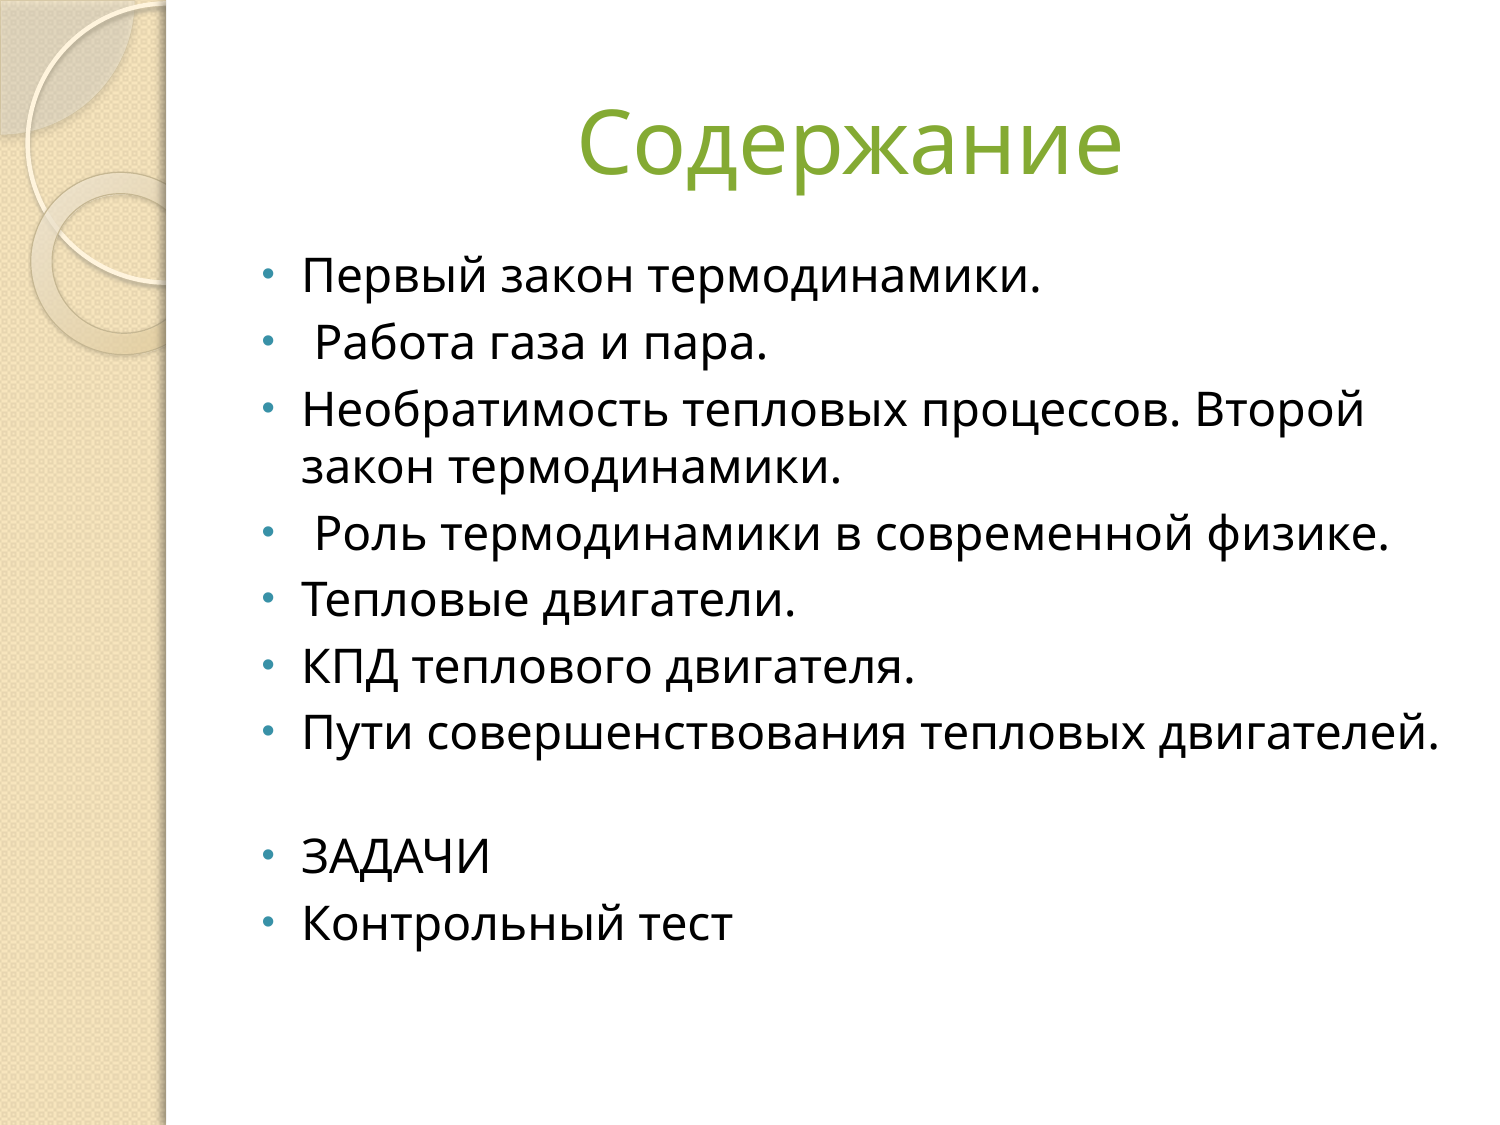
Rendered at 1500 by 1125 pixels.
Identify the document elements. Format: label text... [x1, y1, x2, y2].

list Первый закон термодинамики. Работа газа и пара. Необратимость тепловых процессов. Второй закон термодинамики. Роль термодинамики в современной физике. Тепловые двигатели. КПД теплового двигателя. Пути совершенствования тепловых двигателей. ЗАДАЧИ Контрольный тест [235, 237, 1466, 1025]
title Содержание [235, 45, 1466, 233]
